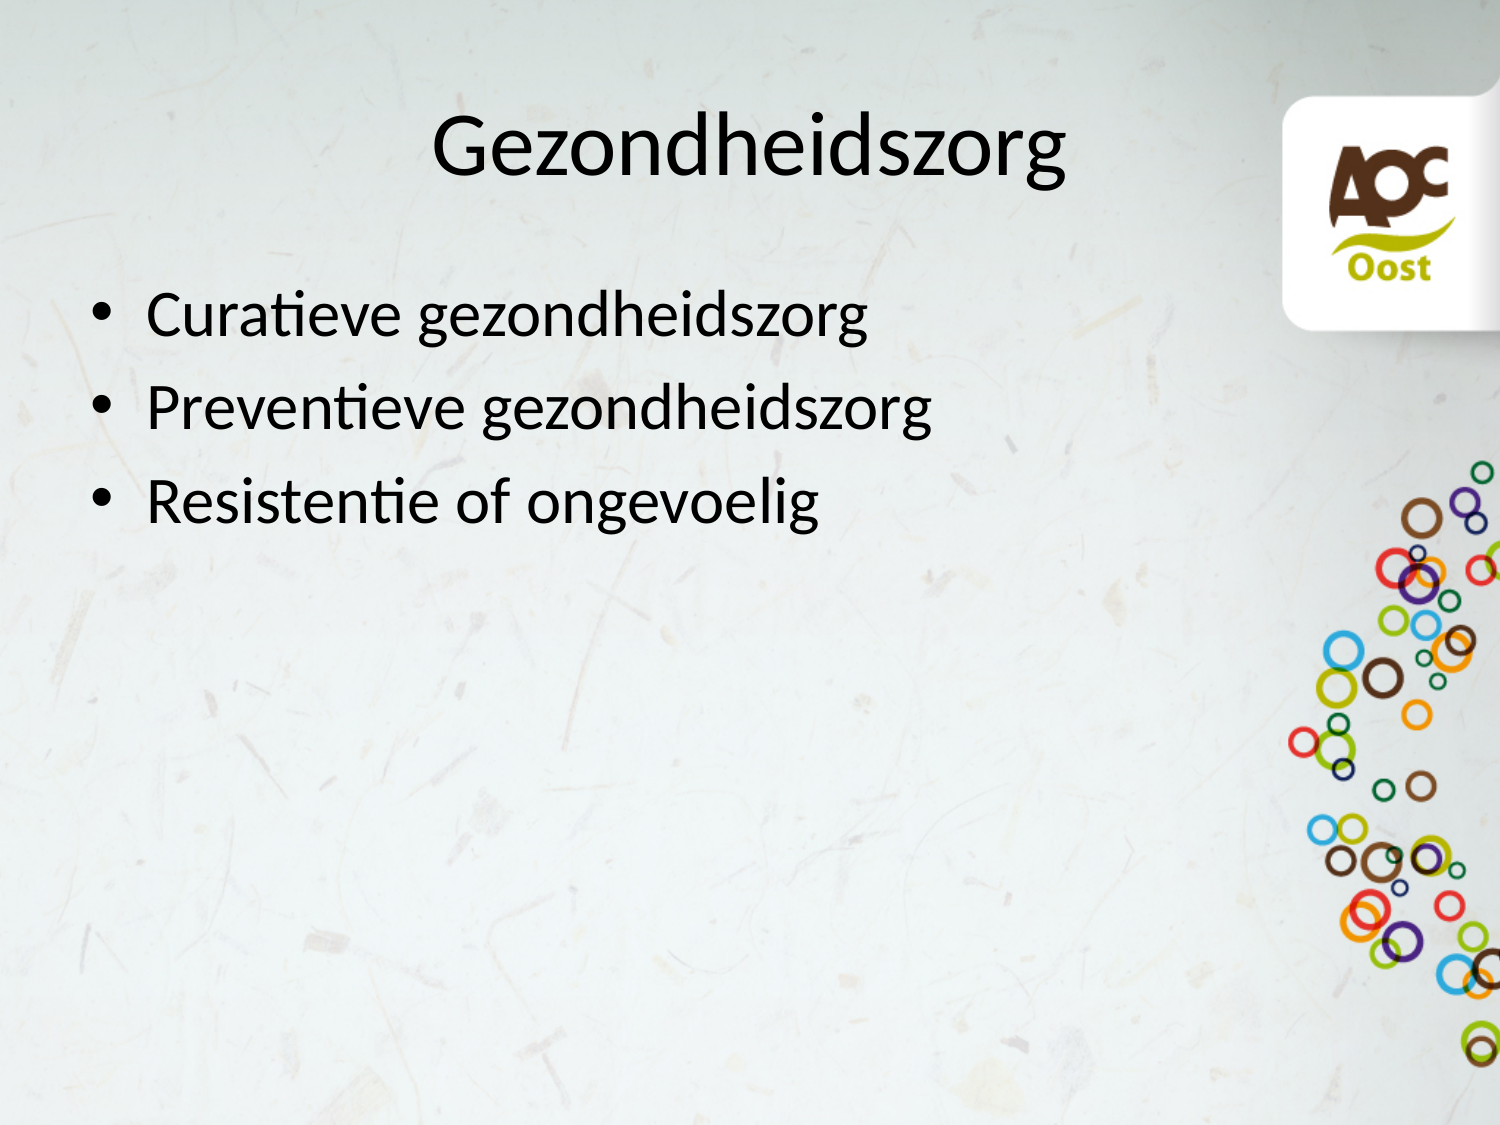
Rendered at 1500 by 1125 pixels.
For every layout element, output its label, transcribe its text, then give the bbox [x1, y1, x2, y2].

picture [0, 0, 1500, 1125]
list Curatieve gezondheidszorg Preventieve gezondheidszorg Resistentie of ongevoelig [75, 262, 1425, 1005]
title Gezondheidszorg [75, 45, 1425, 233]
